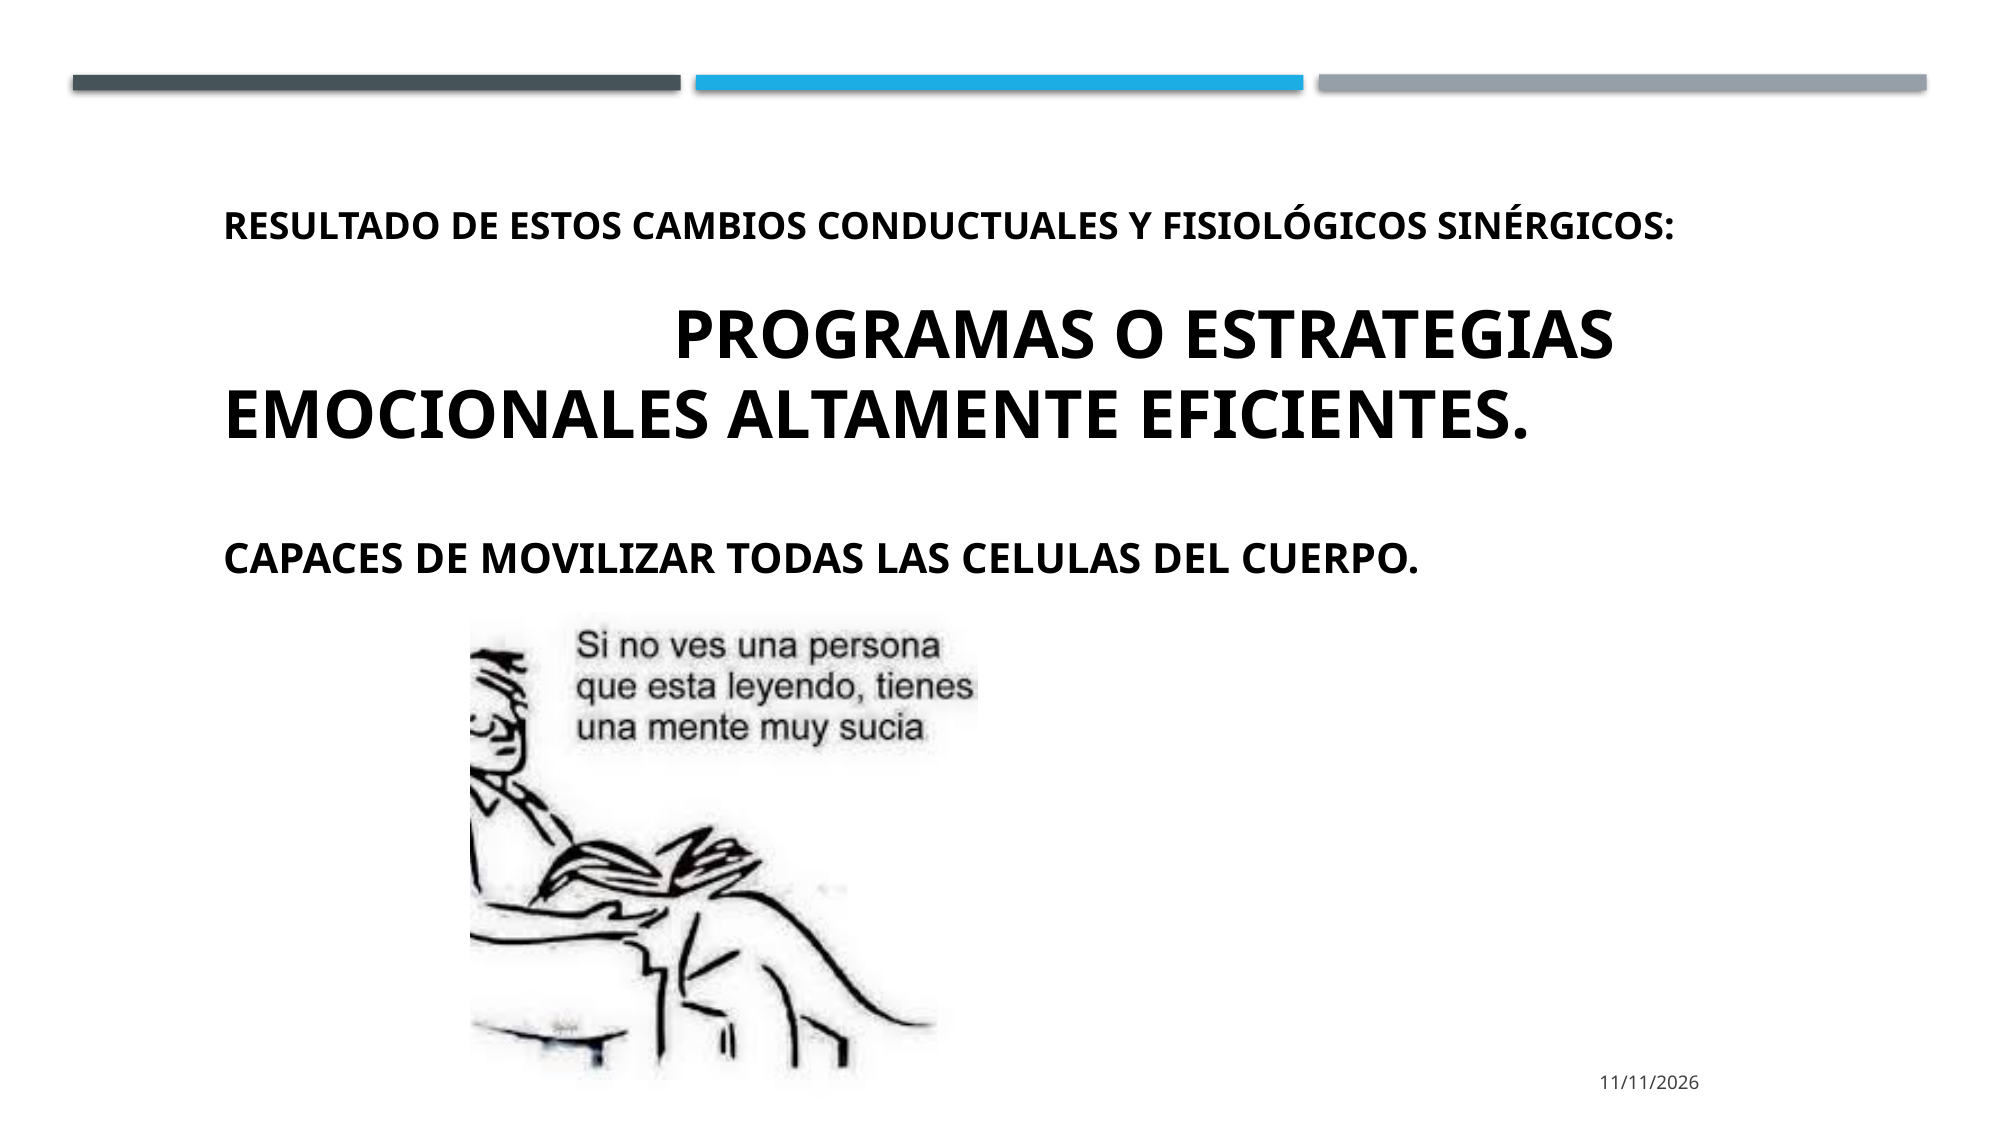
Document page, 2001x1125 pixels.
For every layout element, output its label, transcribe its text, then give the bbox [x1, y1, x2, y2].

text_box RESULTADO DE ESTOS CAMBIOS CONDUCTUALES Y FISIOLÓGICOS SINÉRGICOS: PROGRAMAS O ESTRATEGIAS EMOCIONALES ALTAMENTE EFICIENTES. CAPACES DE MOVILIZAR TODAS LAS CELULAS DEL CUERPO. [208, 194, 1795, 590]
picture [469, 612, 979, 1115]
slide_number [1247, 1053, 1715, 1114]
